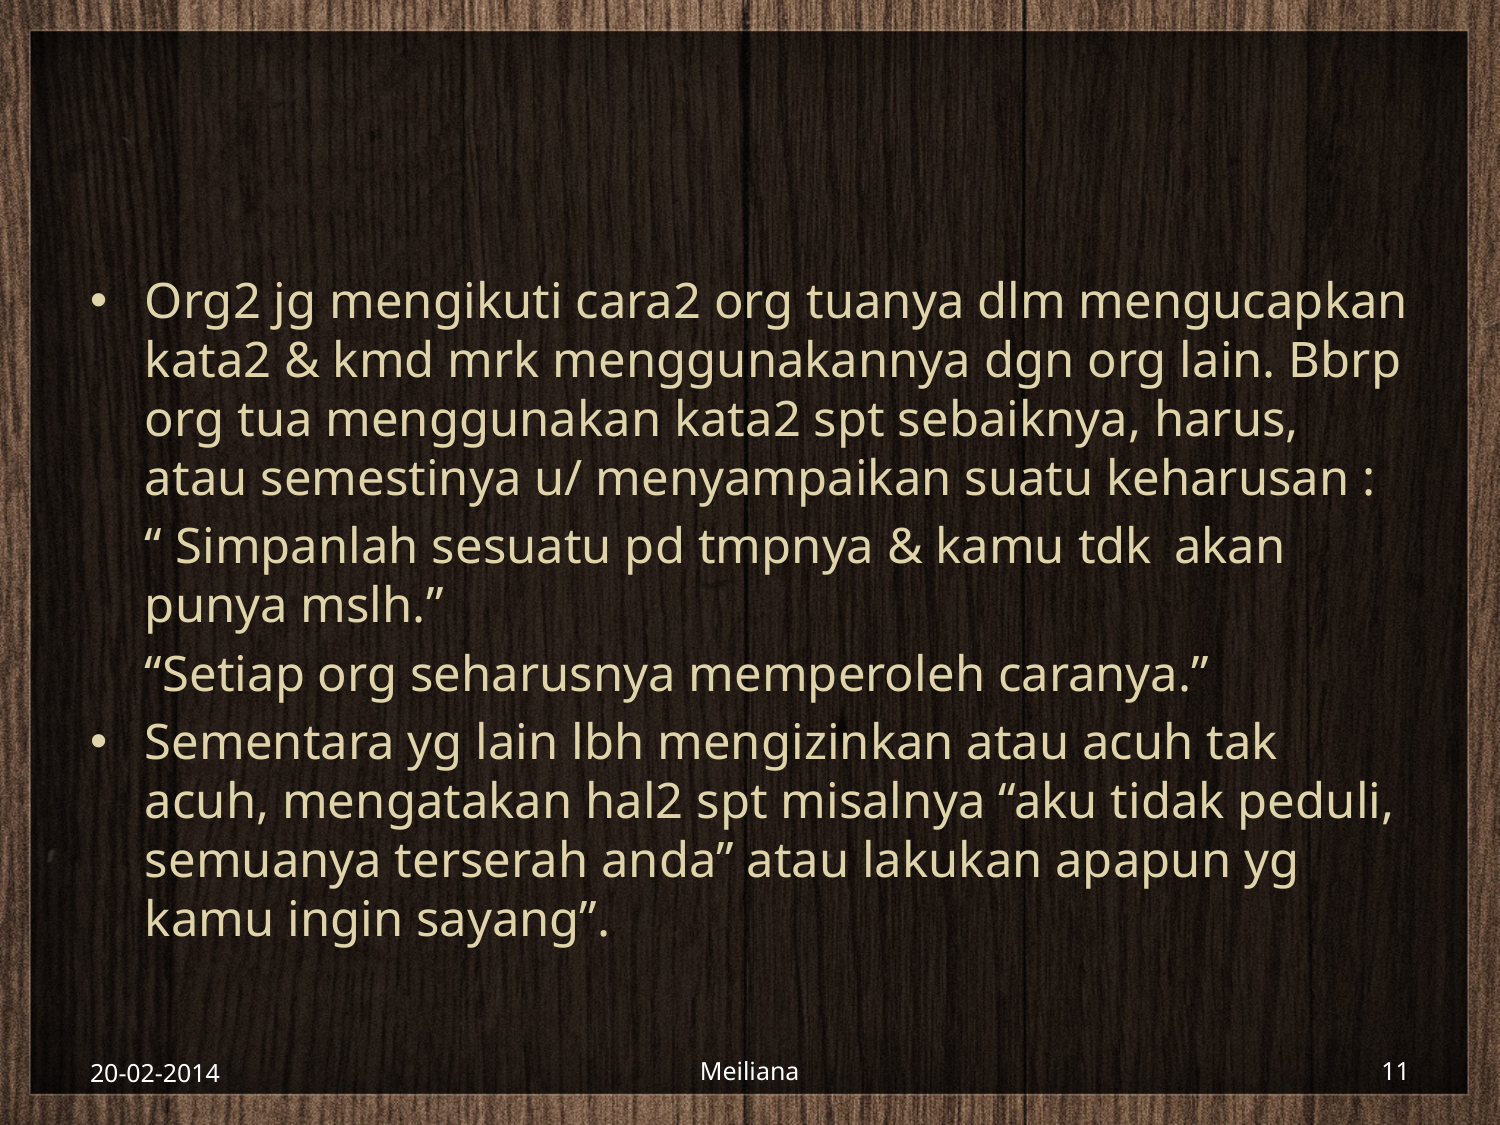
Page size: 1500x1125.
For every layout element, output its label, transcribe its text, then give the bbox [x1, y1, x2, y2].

list Org2 jg mengikuti cara2 org tuanya dlm mengucapkan kata2 & kmd mrk menggunakannya dgn org lain. Bbrp org tua menggunakan kata2 spt sebaiknya, harus, atau semestinya u/ menyampaikan suatu keharusan : “ Simpanlah sesuatu pd tmpnya & kamu tdk akan punya mslh.” “Setiap org seharusnya memperoleh caranya.” Sementara yg lain lbh mengizinkan atau acuh tak acuh, mengatakan hal2 spt misalnya “aku tidak peduli, semuanya terserah anda” atau lakukan apapun yg kamu ingin sayang”. [75, 262, 1425, 1005]
picture [0, 0, 1500, 1125]
slide_number 11 [1074, 1042, 1425, 1103]
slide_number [75, 1042, 425, 1103]
footer Meiliana [512, 1042, 988, 1103]
